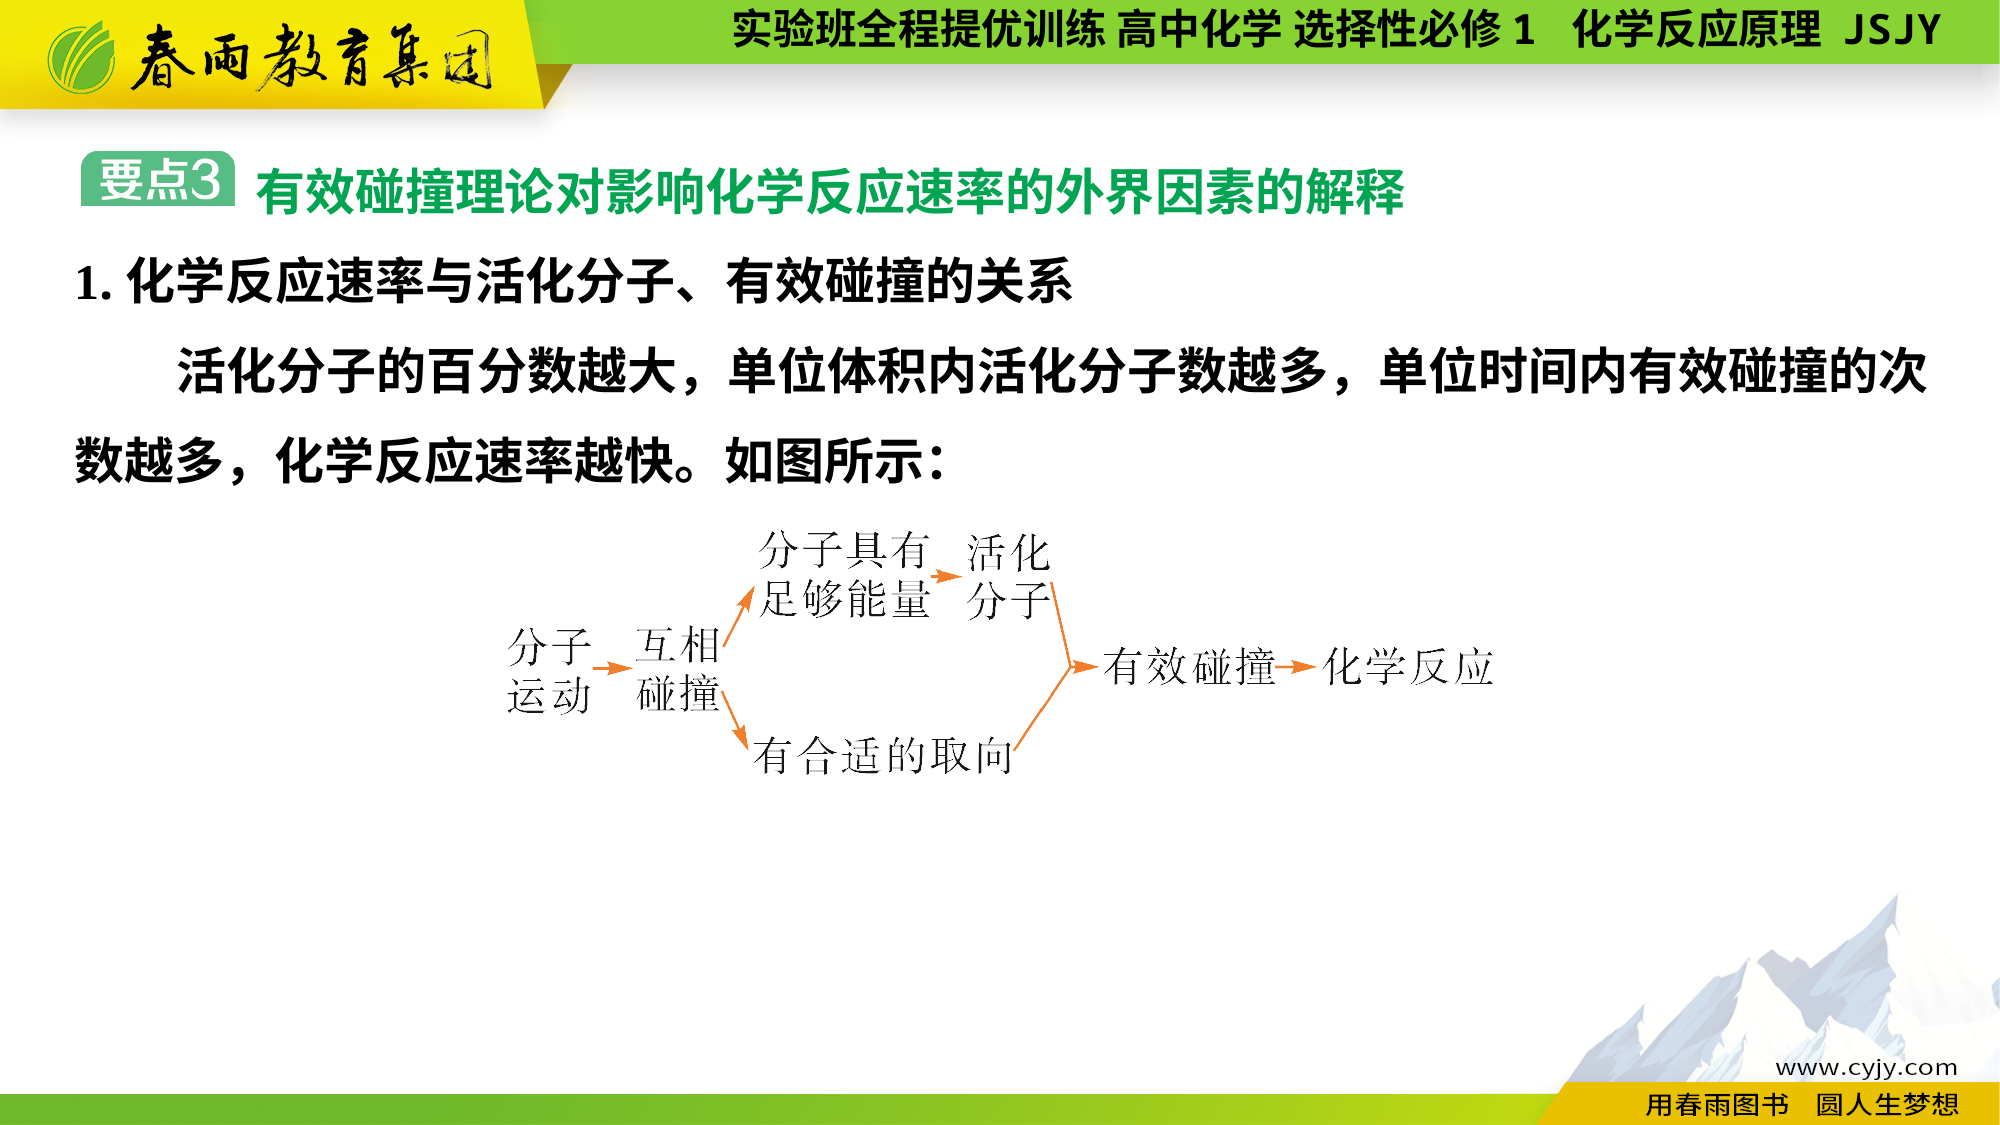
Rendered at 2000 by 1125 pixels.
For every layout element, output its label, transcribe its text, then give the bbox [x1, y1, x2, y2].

picture [0, 0, 2000, 1125]
list 有效碰撞理论对影响化学反应速率的外界因素的解释 1.化学反应速率与活化分子、有效碰撞的关系 活化分子的百分数越大，单位体积内活化分子数越多，单位时间内有效碰撞的次数越多，化学反应速率越快。如图所示： [59, 122, 1944, 502]
